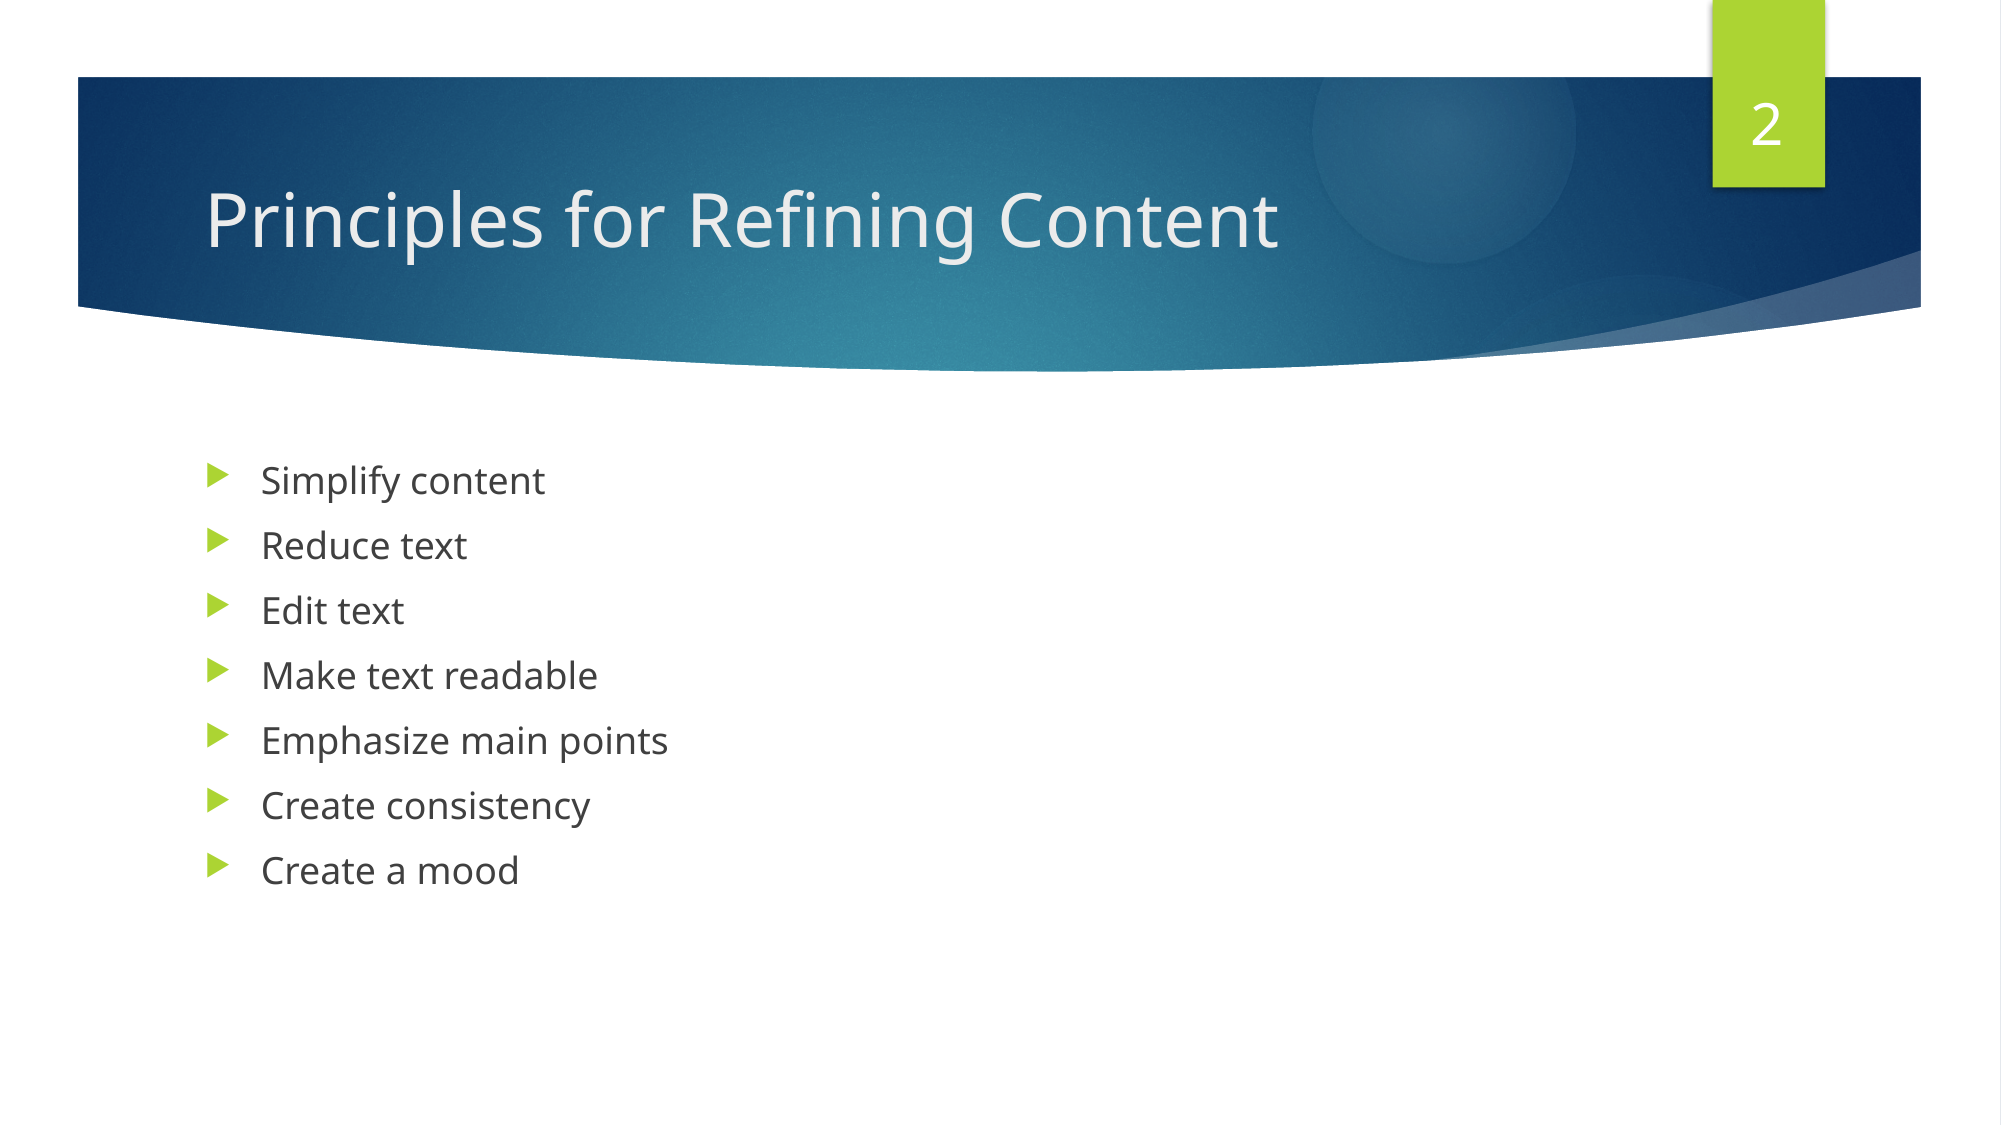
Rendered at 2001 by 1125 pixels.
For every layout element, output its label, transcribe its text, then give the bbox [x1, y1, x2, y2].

slide_number 2 [1698, 48, 1837, 175]
list Simplify content Reduce text Edit text Make text readable Emphasize main points Create consistency Create a mood [189, 427, 1628, 988]
title Principles for Refining Content [189, 159, 1628, 276]
